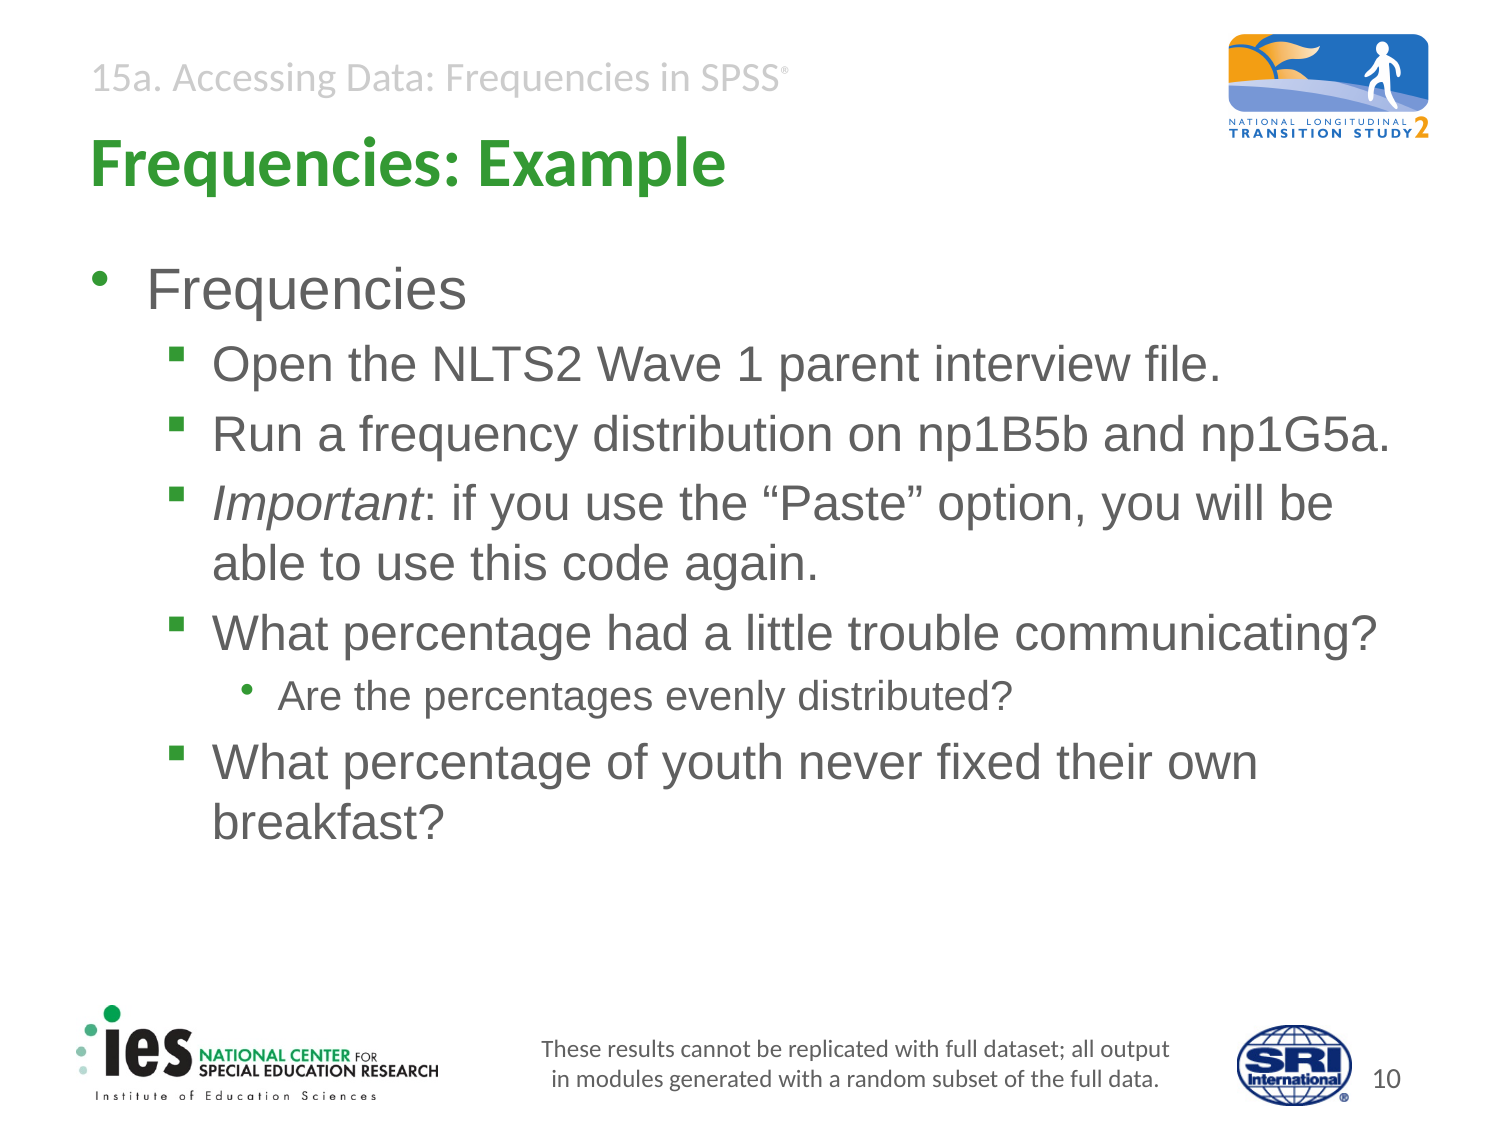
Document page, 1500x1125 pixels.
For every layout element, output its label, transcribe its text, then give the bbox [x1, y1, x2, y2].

picture [76, 1005, 438, 1100]
title Frequencies: Example [74, 90, 1426, 226]
list Frequencies Open the NLTS2 Wave 1 parent interview file. Run a frequency distribution on np1B5b and np1G5a. Important: if you use the “Paste” option, you will be able to use this code again. What percentage had a little trouble communicating? Are the percentages evenly distributed? What percentage of youth never fixed their own breakfast? [74, 243, 1426, 987]
slide_number 9 [1312, 1051, 1417, 1125]
footer These results cannot be replicated with full dataset; all output in modules generated with a random subset of the full data. [437, 1024, 1276, 1104]
picture [1237, 1025, 1352, 1106]
